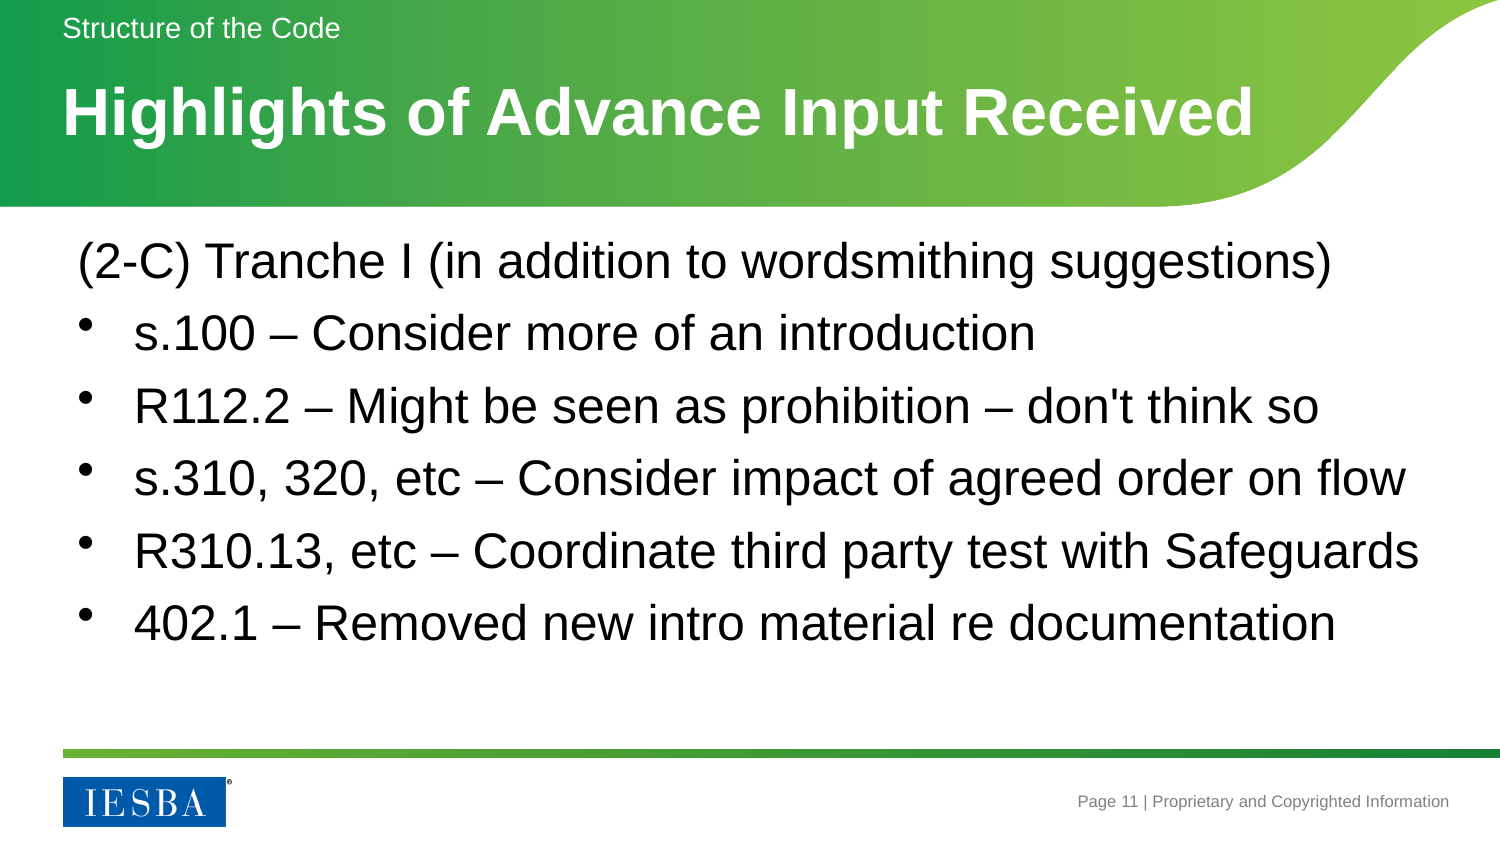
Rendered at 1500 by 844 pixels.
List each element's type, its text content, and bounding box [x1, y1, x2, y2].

picture [0, 0, 1500, 207]
picture [63, 777, 232, 827]
title Highlights of Advance Input Received [62, 75, 1300, 142]
list (2-C) Tranche I (in addition to wordsmithing suggestions) s.100 – Consider more of an introduction R112.2 – Might be seen as prohibition – don't think so s.310, 320, etc – Consider impact of agreed order on flow R310.13, etc – Coordinate third party test with Safeguards 402.1 – Removed new intro material re documentation [62, 220, 1450, 724]
subtitle Structure of the Code [62, 9, 500, 38]
